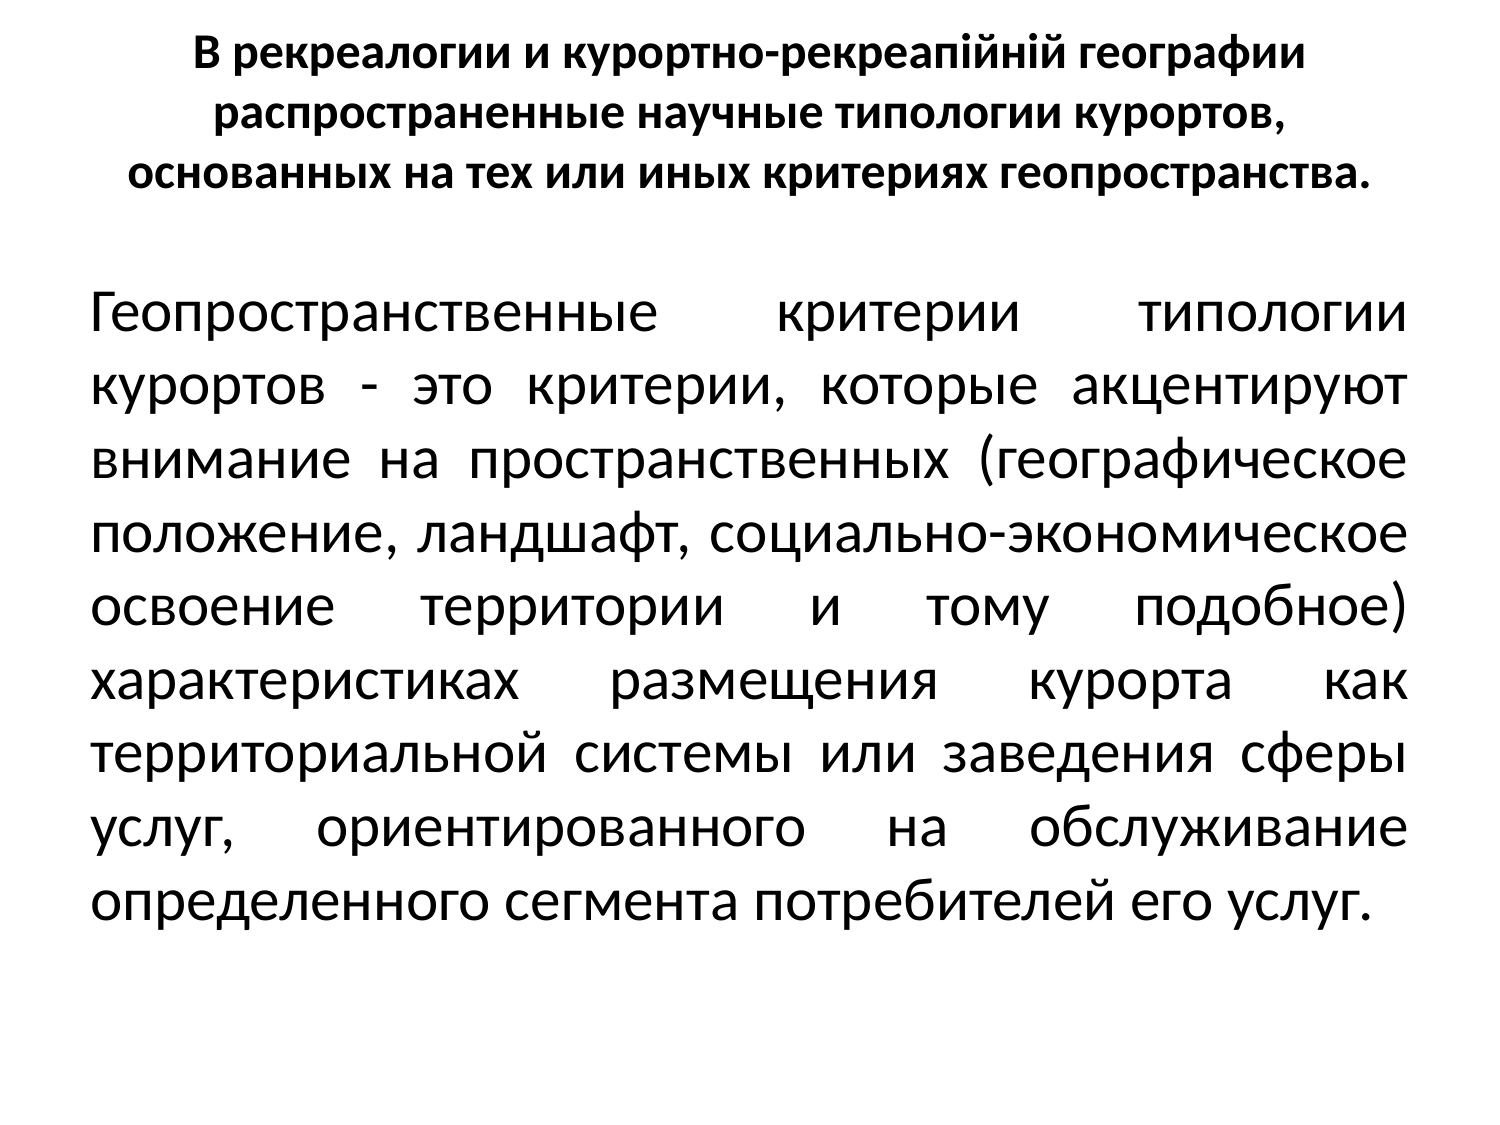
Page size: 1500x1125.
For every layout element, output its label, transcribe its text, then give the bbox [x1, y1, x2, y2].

list Геопространственные критерии типологии курортов - это критерии, которые акцентируют внимание на пространственных (географическое положение, ландшафт, социально-экономическое освоение территории и тому подобное) характеристиках размещения курорта как территориальной системы или заведения сферы услуг, ориентированного на обслуживание определенного сегмента потребителей его услуг. [75, 262, 1425, 1005]
title В рекреалогии и курортно-рекреапійній географии распространенные научные типологии курортов, основанных на тех или иных критериях геопространства. [75, 45, 1425, 233]
